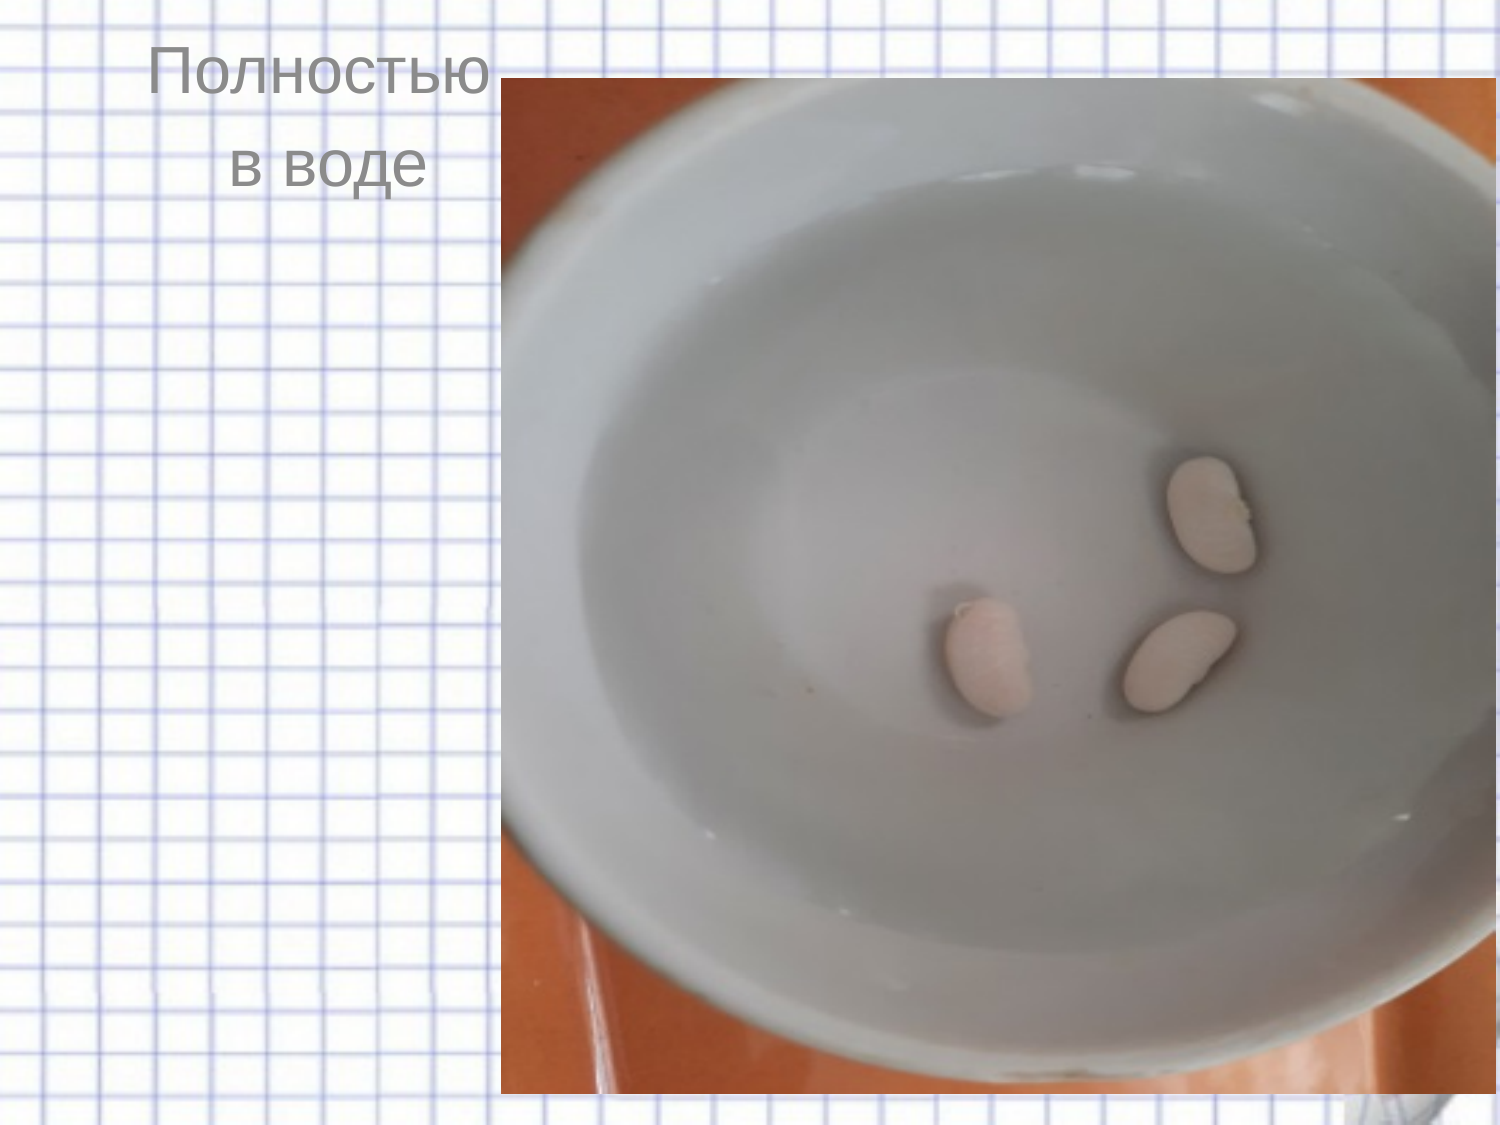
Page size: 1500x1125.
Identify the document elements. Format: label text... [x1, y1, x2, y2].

picture [0, 0, 1500, 1125]
subtitle Полностью в воде [5, 19, 634, 220]
